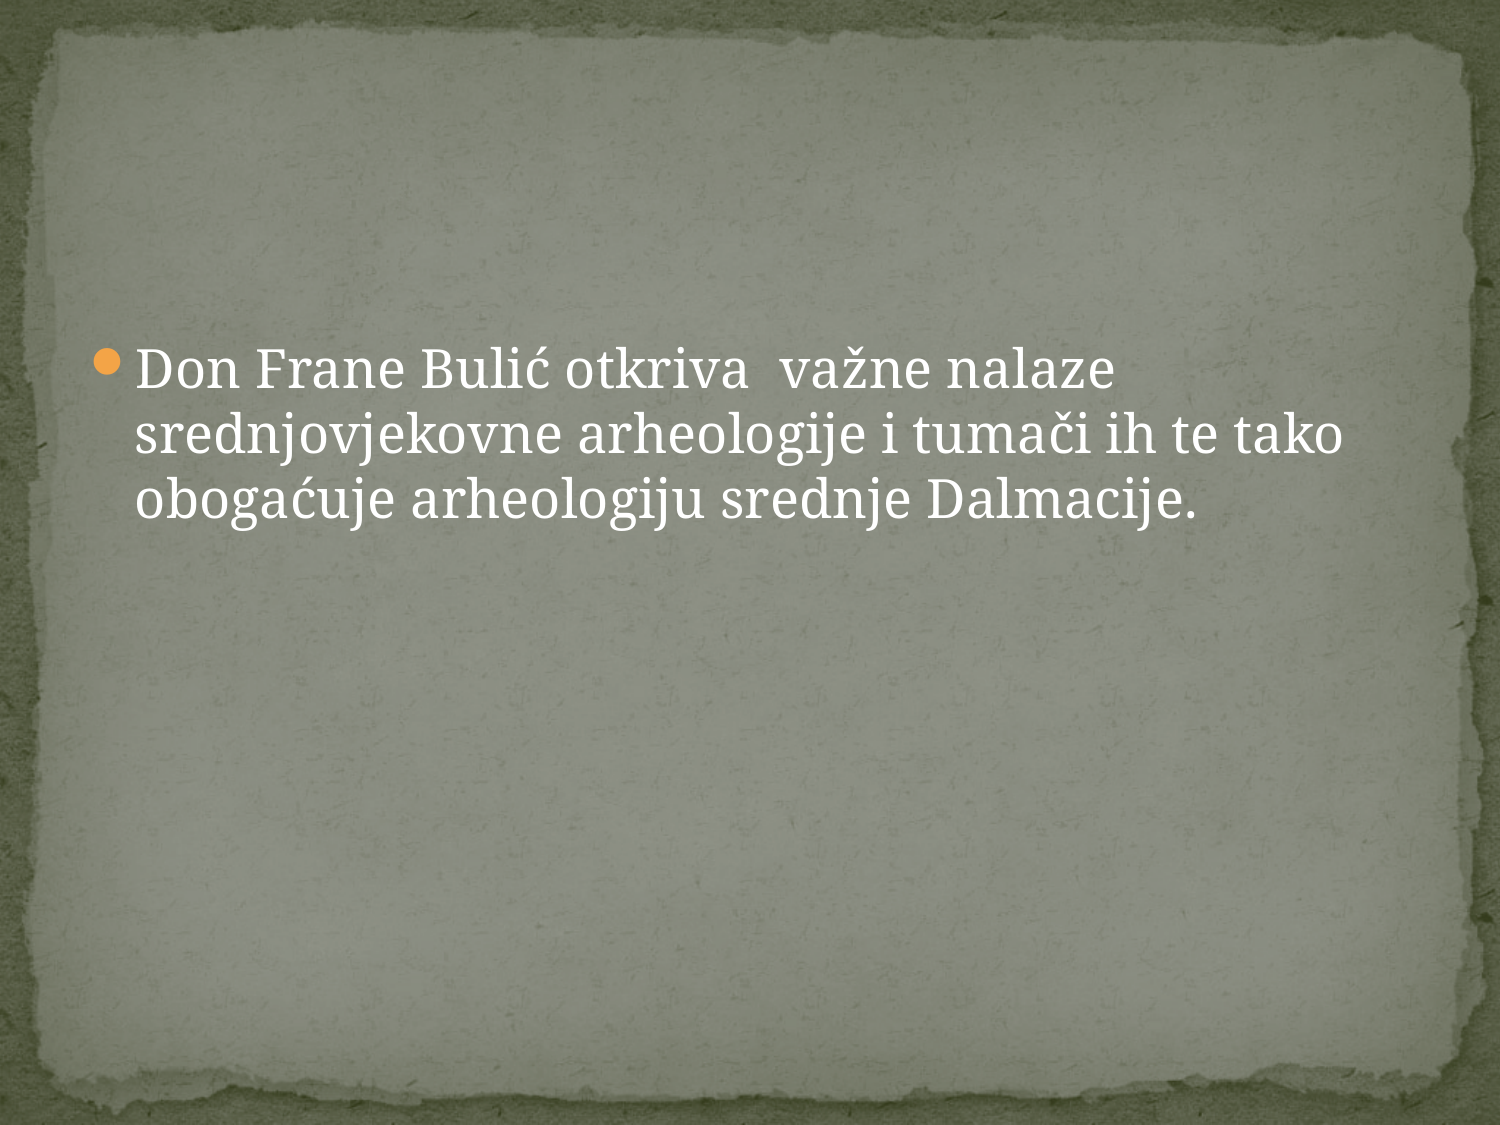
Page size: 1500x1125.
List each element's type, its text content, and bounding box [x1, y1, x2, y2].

list Don Frane Bulić otkriva važne nalaze srednjovjekovne arheologije i tumači ih te tako obogaćuje arheologiju srednje Dalmacije. [75, 249, 1425, 1000]
